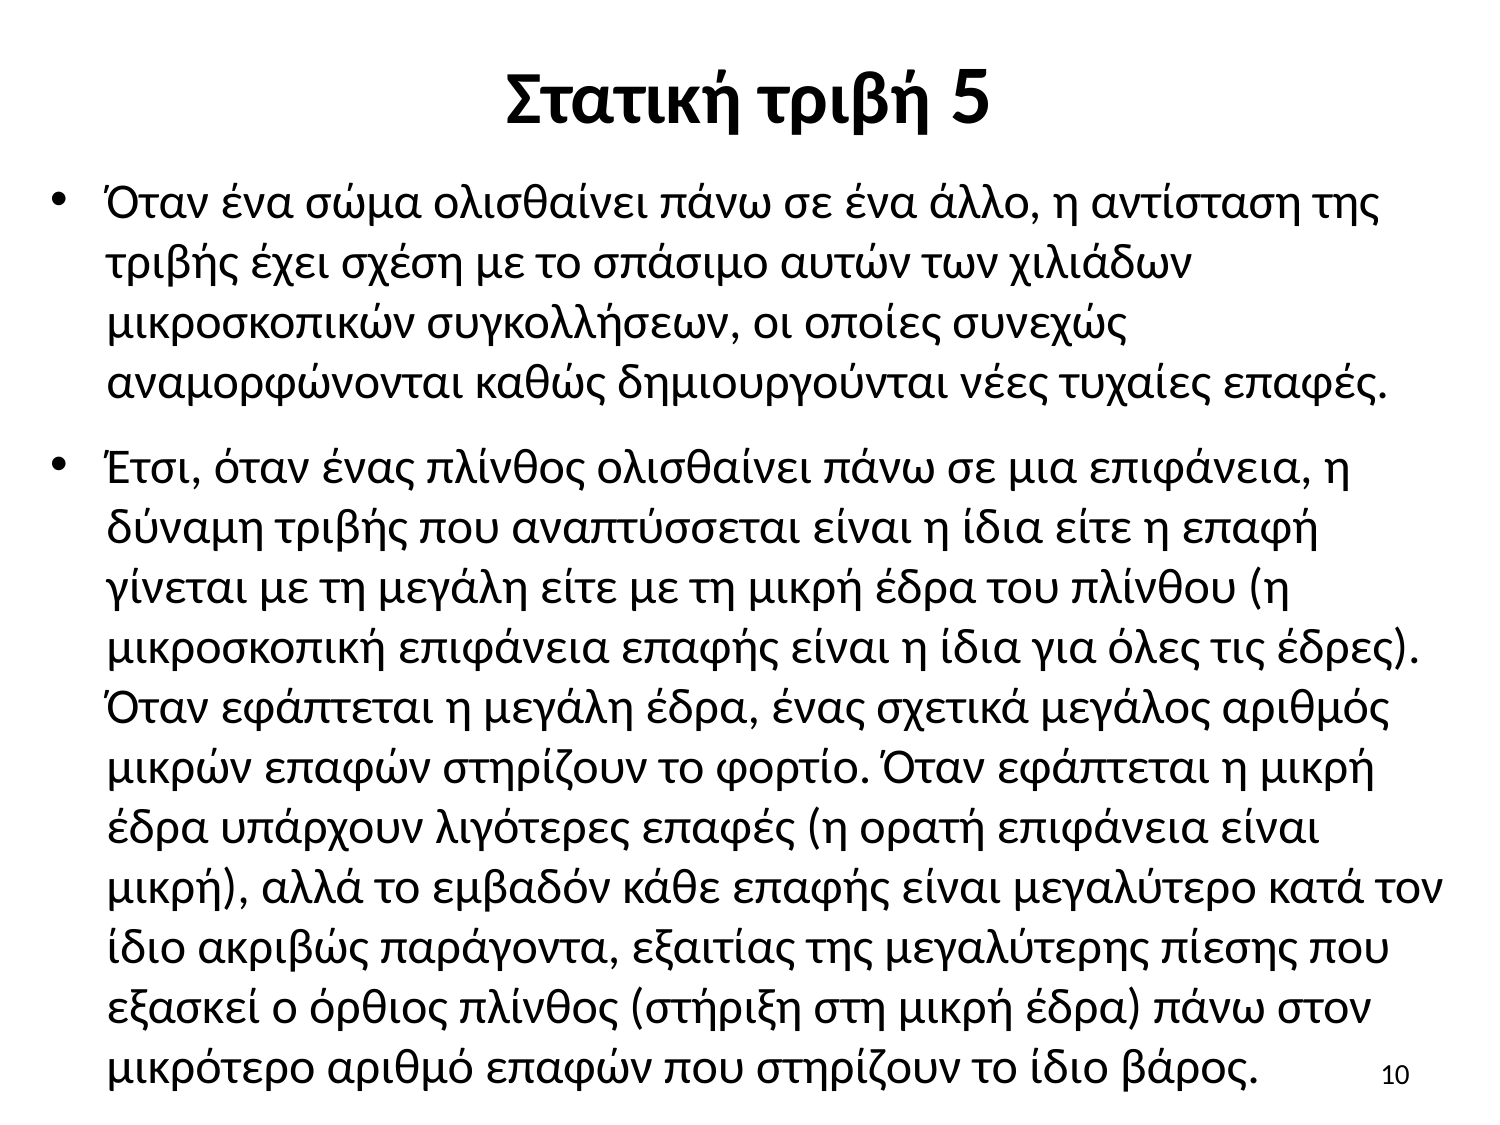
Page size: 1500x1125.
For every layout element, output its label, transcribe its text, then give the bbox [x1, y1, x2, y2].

title Στατική τριβή 5 [44, 54, 1456, 126]
list Όταν ένα σώμα ολισθαίνει πάνω σε ένα άλλο, η αντίσταση της τριβής έχει σχέση με το σπάσιμο αυτών των χιλιάδων μικροσκοπικών συγκολλήσεων, οι οποίες συνεχώς αναμορφώνονται καθώς δημιουργούνται νέες τυχαίες επαφές. Έτσι, όταν ένας πλίνθος ολισθαίνει πάνω σε μια επιφάνεια, η δύναμη τριβής που αναπτύσσεται είναι η ίδια είτε η επαφή γίνεται με τη μεγάλη είτε με τη μικρή έδρα του πλίνθου (η μικροσκοπική επιφάνεια επαφής είναι η ίδια για όλες τις έδρες). Όταν εφάπτεται η μεγάλη έδρα, ένας σχετικά μεγάλος αριθμός μικρών επαφών στηρίζουν το φορτίο. Όταν εφάπτεται η μικρή έδρα υπάρχουν λιγότερες επαφές (η ορατή επιφάνεια είναι μικρή), αλλά το εμβαδόν κάθε επαφής είναι μεγαλύτερο κατά τον ίδιο ακριβώς παράγοντα, εξαιτίας της μεγαλύτερης πίεσης που εξασκεί ο όρθιος πλίνθος (στήριξη στη μικρή έδρα) πάνω στον μικρότερο αριθμό επαφών που στηρίζουν το ίδιο βάρος. [35, 160, 1465, 1076]
slide_number 10 [1074, 1042, 1425, 1103]
